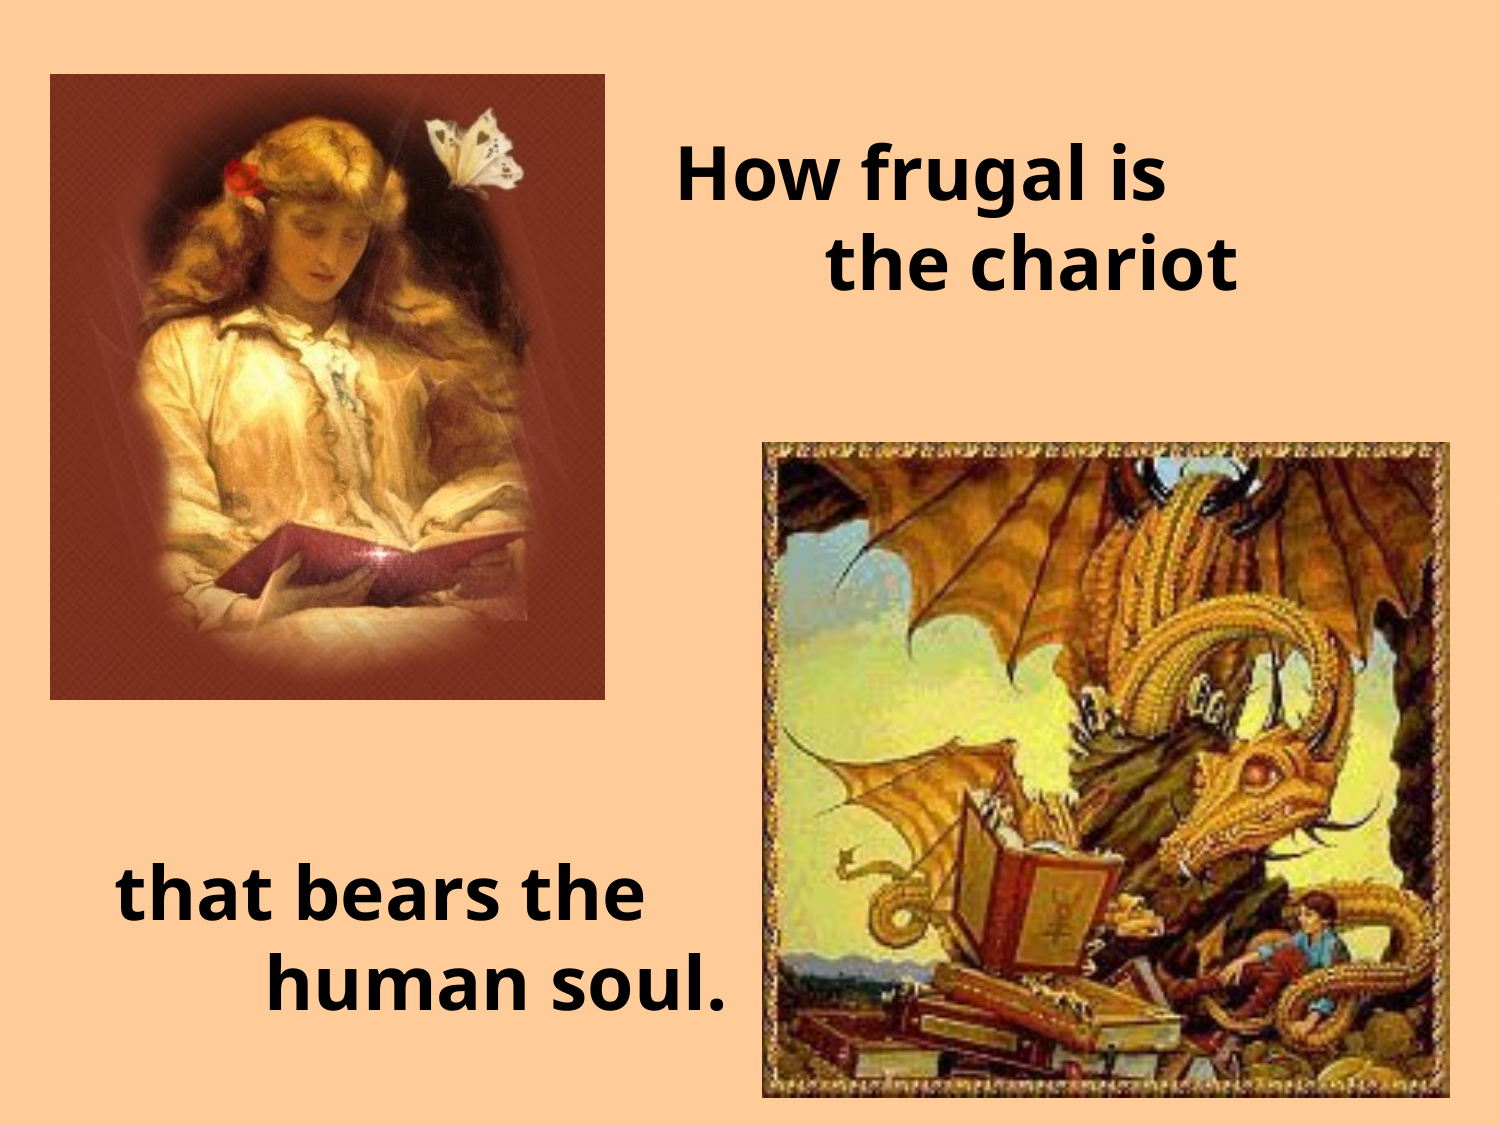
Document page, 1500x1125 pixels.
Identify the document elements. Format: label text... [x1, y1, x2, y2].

picture [49, 74, 606, 701]
picture [762, 441, 1451, 1098]
text_box that bears the human soul. [99, 837, 757, 1033]
text_box How frugal is the chariot [659, 118, 1413, 314]
